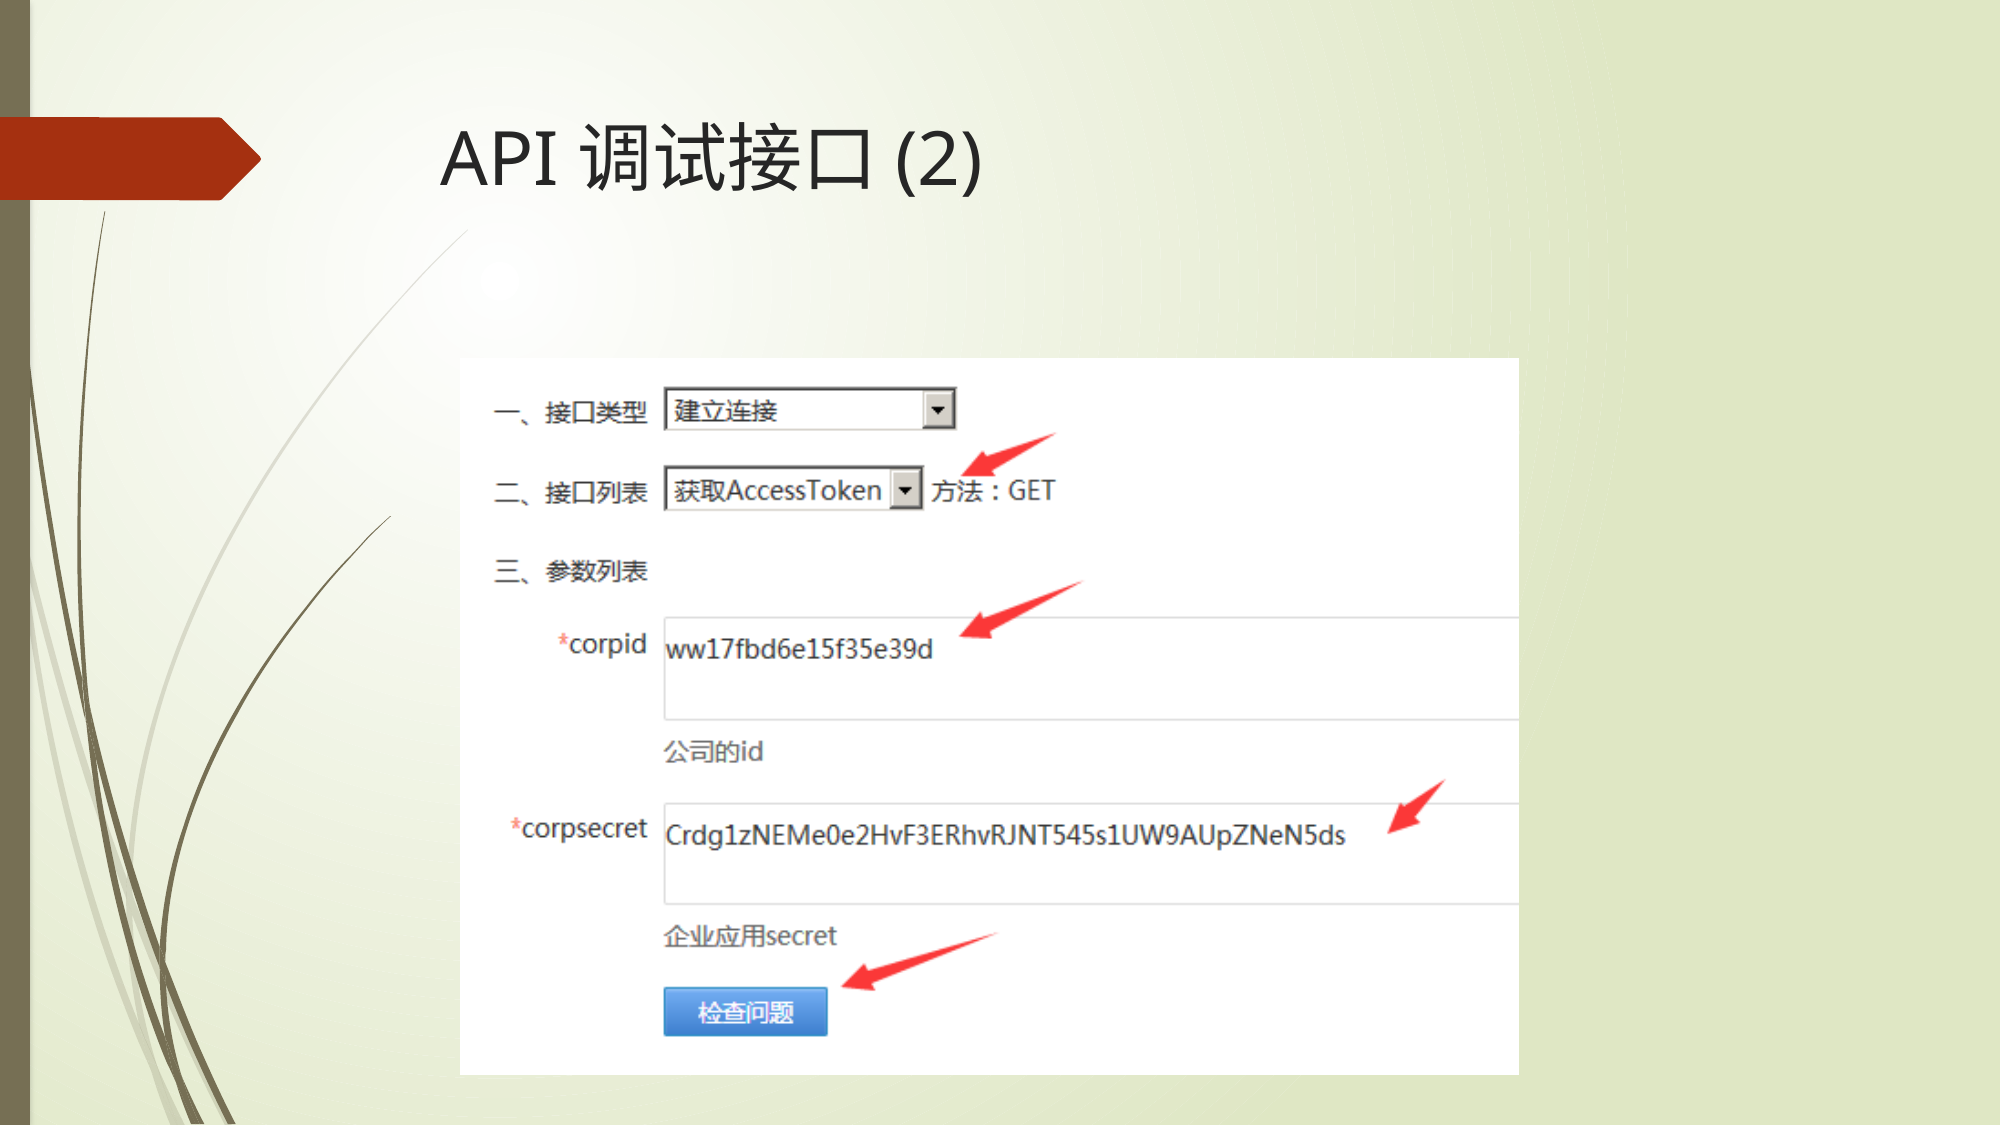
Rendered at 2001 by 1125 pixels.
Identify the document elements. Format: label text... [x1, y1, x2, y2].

picture [460, 358, 1519, 1075]
title API调试接口(2) [425, 102, 1888, 313]
